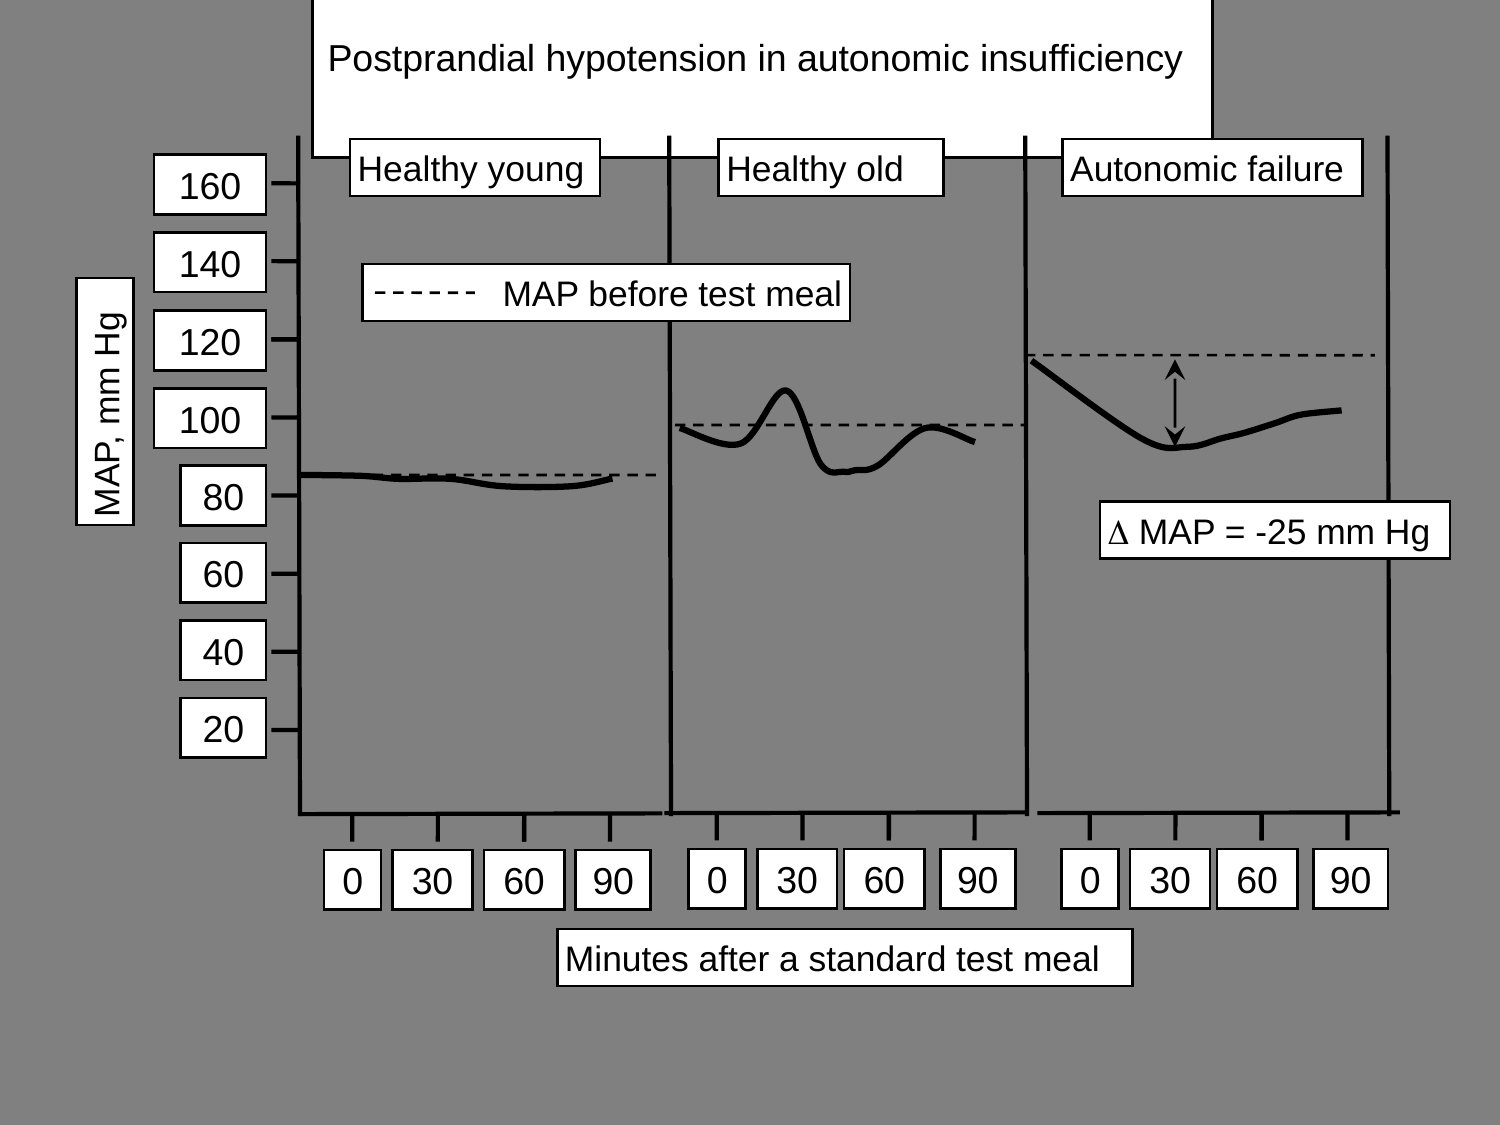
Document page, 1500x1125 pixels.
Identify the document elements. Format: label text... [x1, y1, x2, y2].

title Postprandial hypotension in autonomic insufficiency [311, 0, 1214, 133]
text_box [74, 135, 1451, 988]
